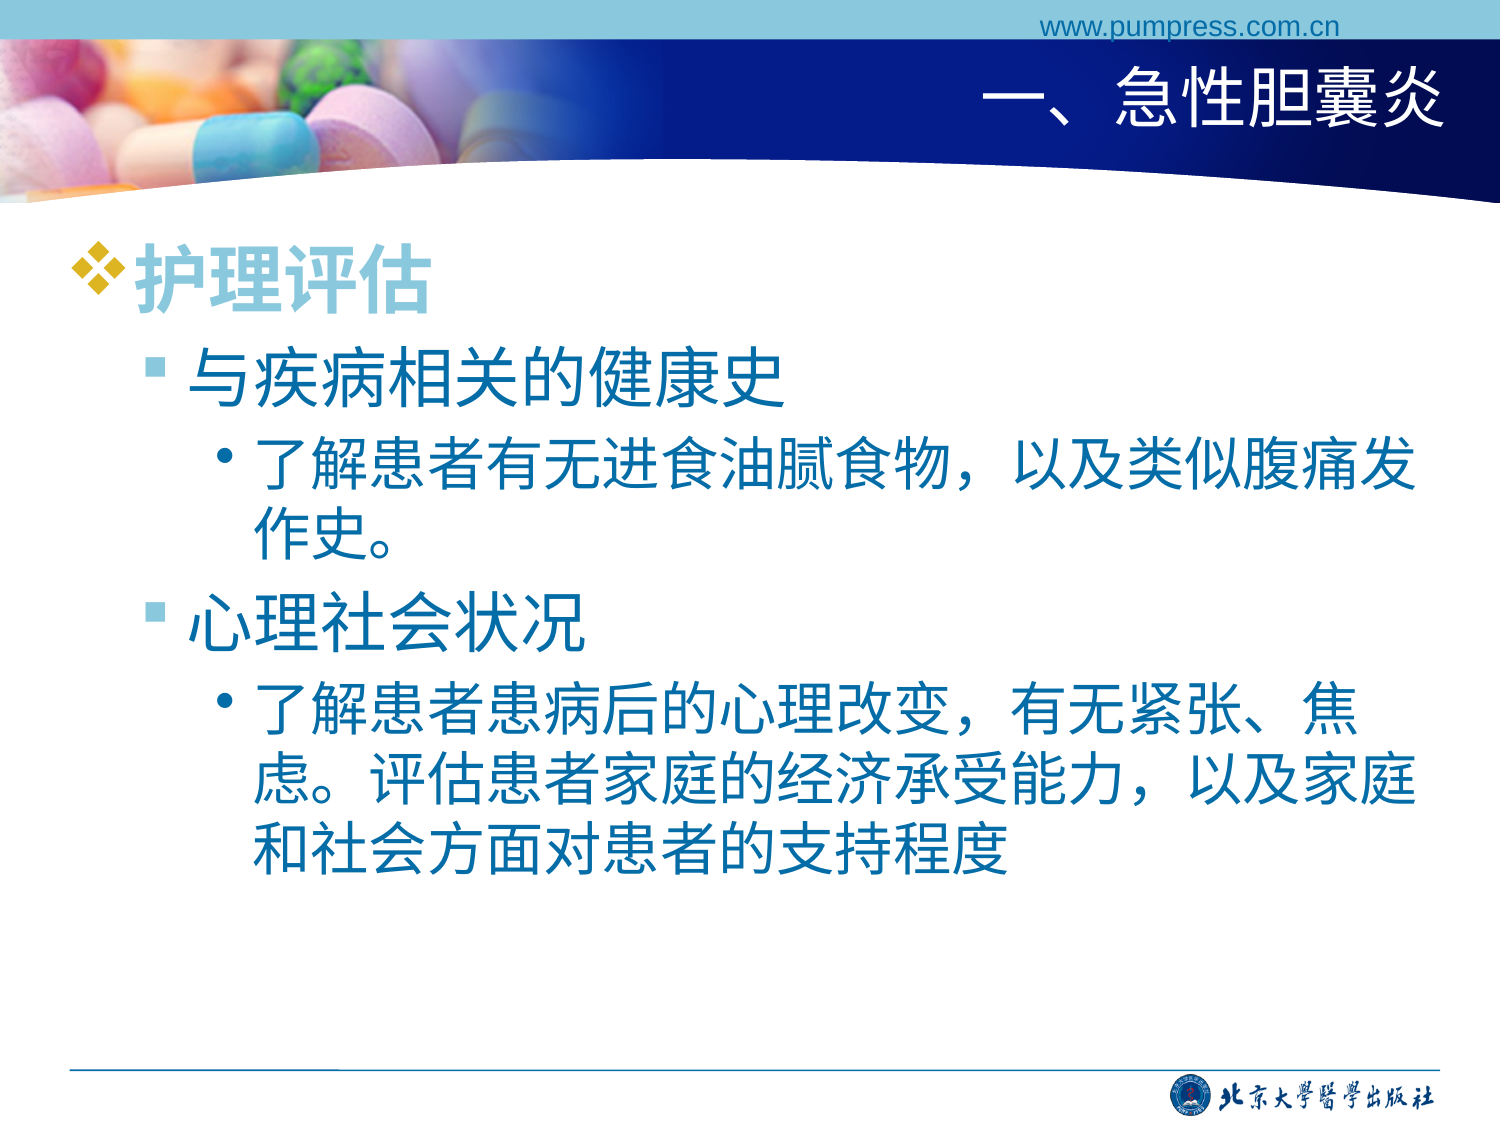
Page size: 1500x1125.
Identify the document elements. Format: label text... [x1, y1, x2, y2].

slide_number www.pumpress.com.cn [1025, 0, 1463, 38]
list 护理评估 与疾病相关的健康史 了解患者有无进食油腻食物，以及类似腹痛发作史。 心理社会状况 了解患者患病后的心理改变，有无紧张、焦虑。评估患者家庭的经济承受能力，以及家庭和社会方面对患者的支持程度 [49, 224, 1463, 1026]
title 一、急性胆囊炎 [137, 49, 1463, 143]
picture [0, 40, 1500, 203]
picture [1170, 1074, 1436, 1118]
